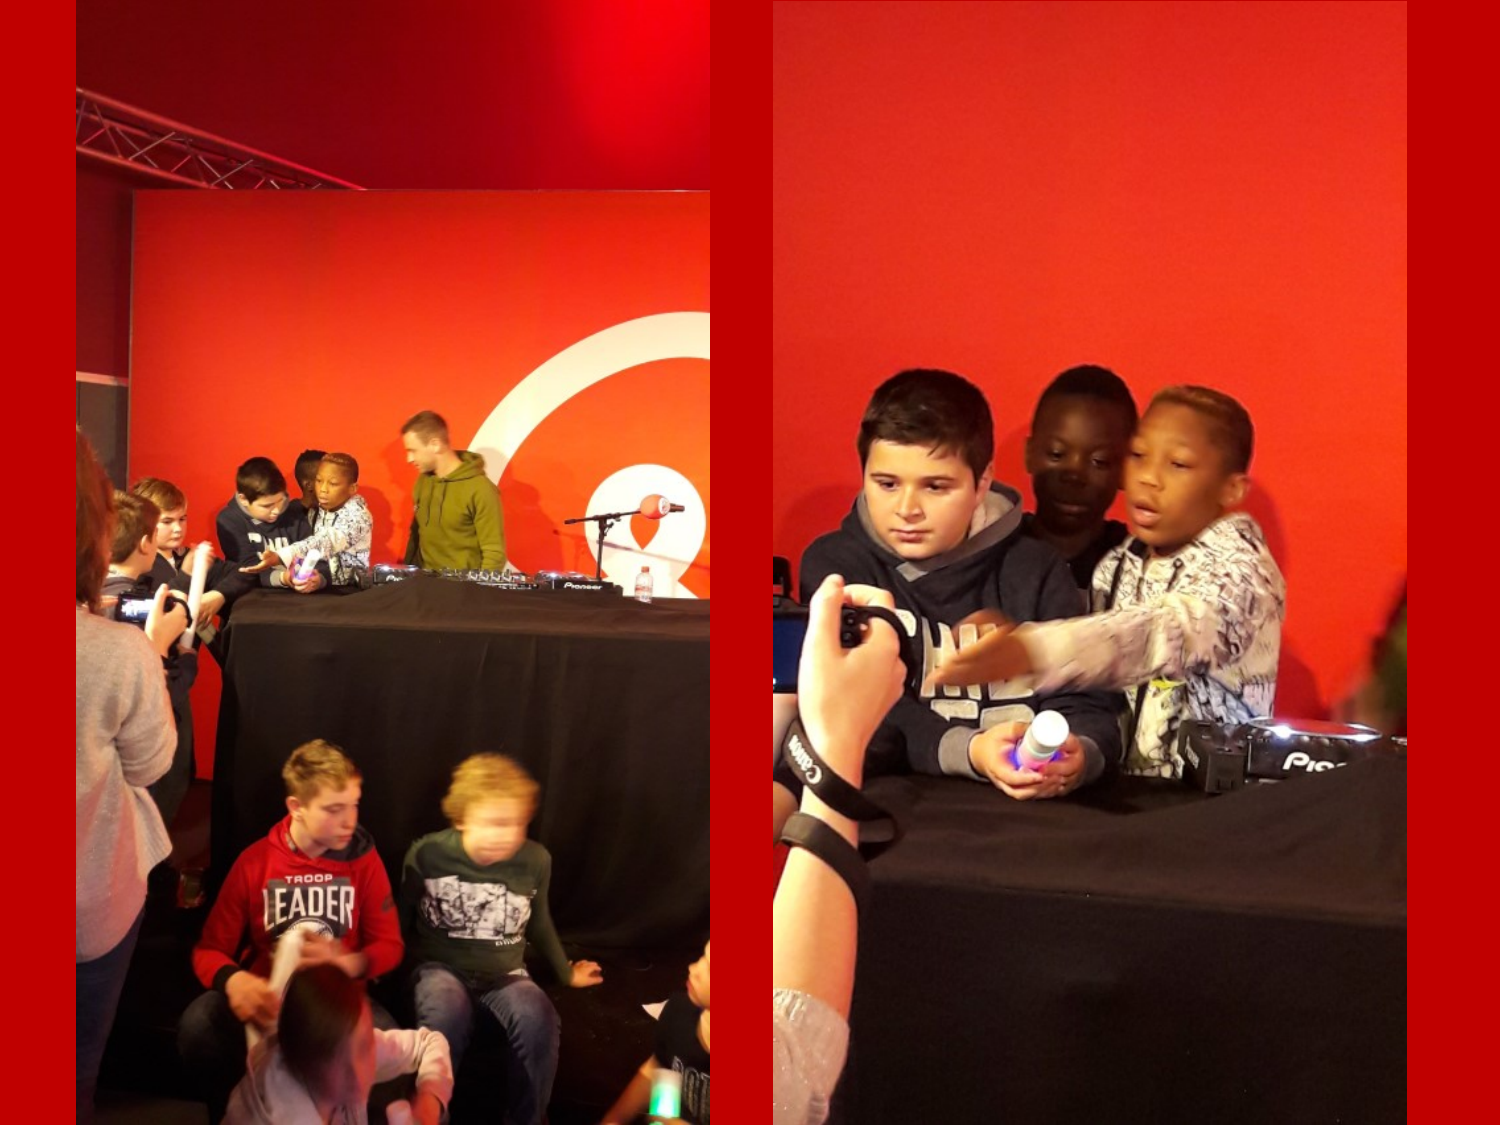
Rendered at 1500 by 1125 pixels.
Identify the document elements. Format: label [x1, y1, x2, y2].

picture [773, 1, 1407, 1125]
picture [76, 0, 710, 1125]
